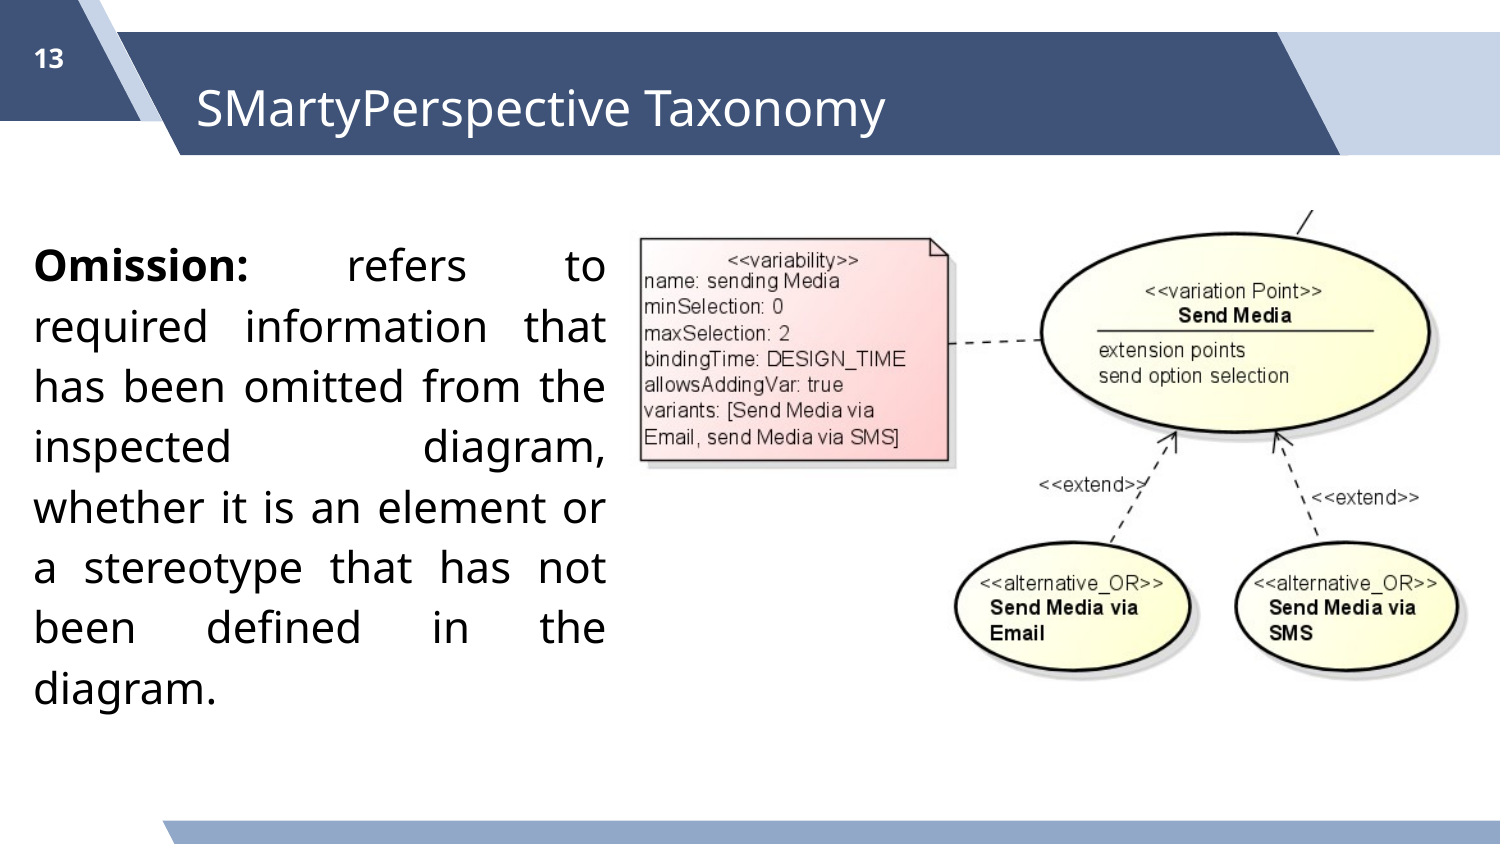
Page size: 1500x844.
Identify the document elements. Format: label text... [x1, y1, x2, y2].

picture [621, 210, 1483, 693]
title SMartyPerspective Taxonomy [181, 45, 1285, 169]
slide_number ‹#› [0, 0, 98, 121]
list Omission: refers to required information that has been omitted from the inspected diagram, whether it is an element or a stereotype that has not been defined in the diagram. [18, 215, 623, 796]
